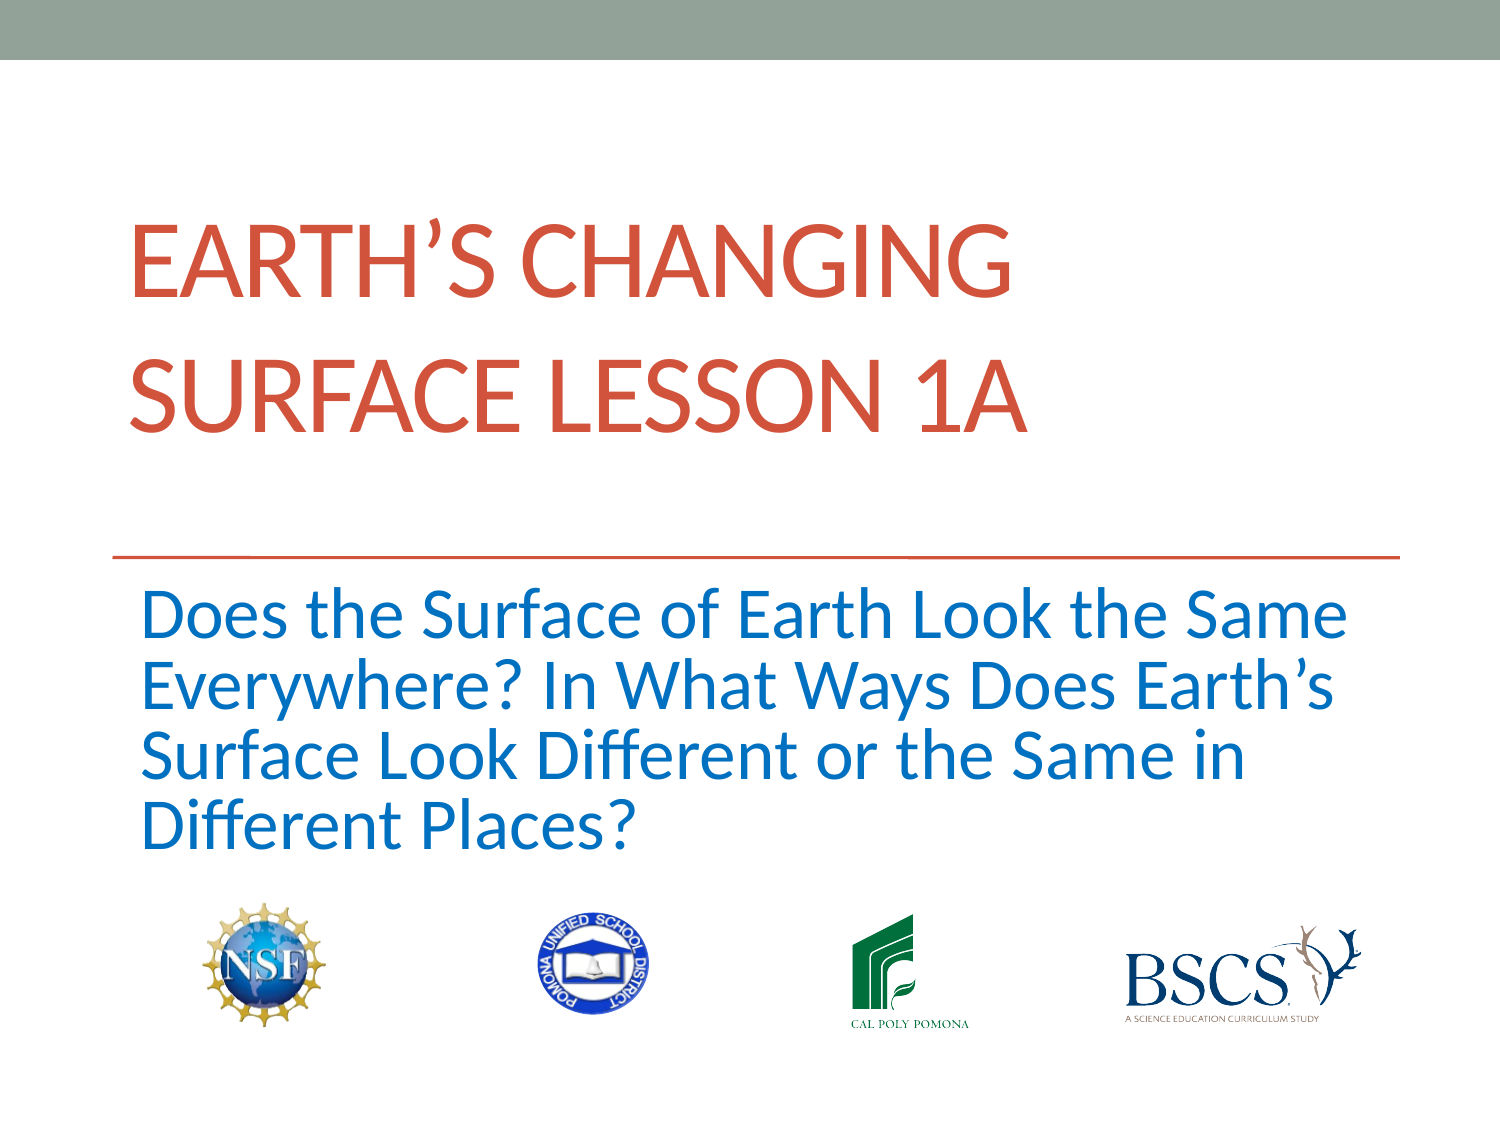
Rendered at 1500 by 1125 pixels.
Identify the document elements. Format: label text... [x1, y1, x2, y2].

picture [849, 912, 971, 1030]
picture [199, 899, 330, 1030]
picture [1124, 924, 1362, 1022]
subtitle Does the Surface of Earth Look the Same Everywhere? In What Ways Does Earth’s Surface Look Different or the Same in Different Places? [125, 575, 1400, 875]
title Earth’s changing surface Lesson 1a [112, 174, 1400, 463]
picture [537, 912, 650, 1015]
